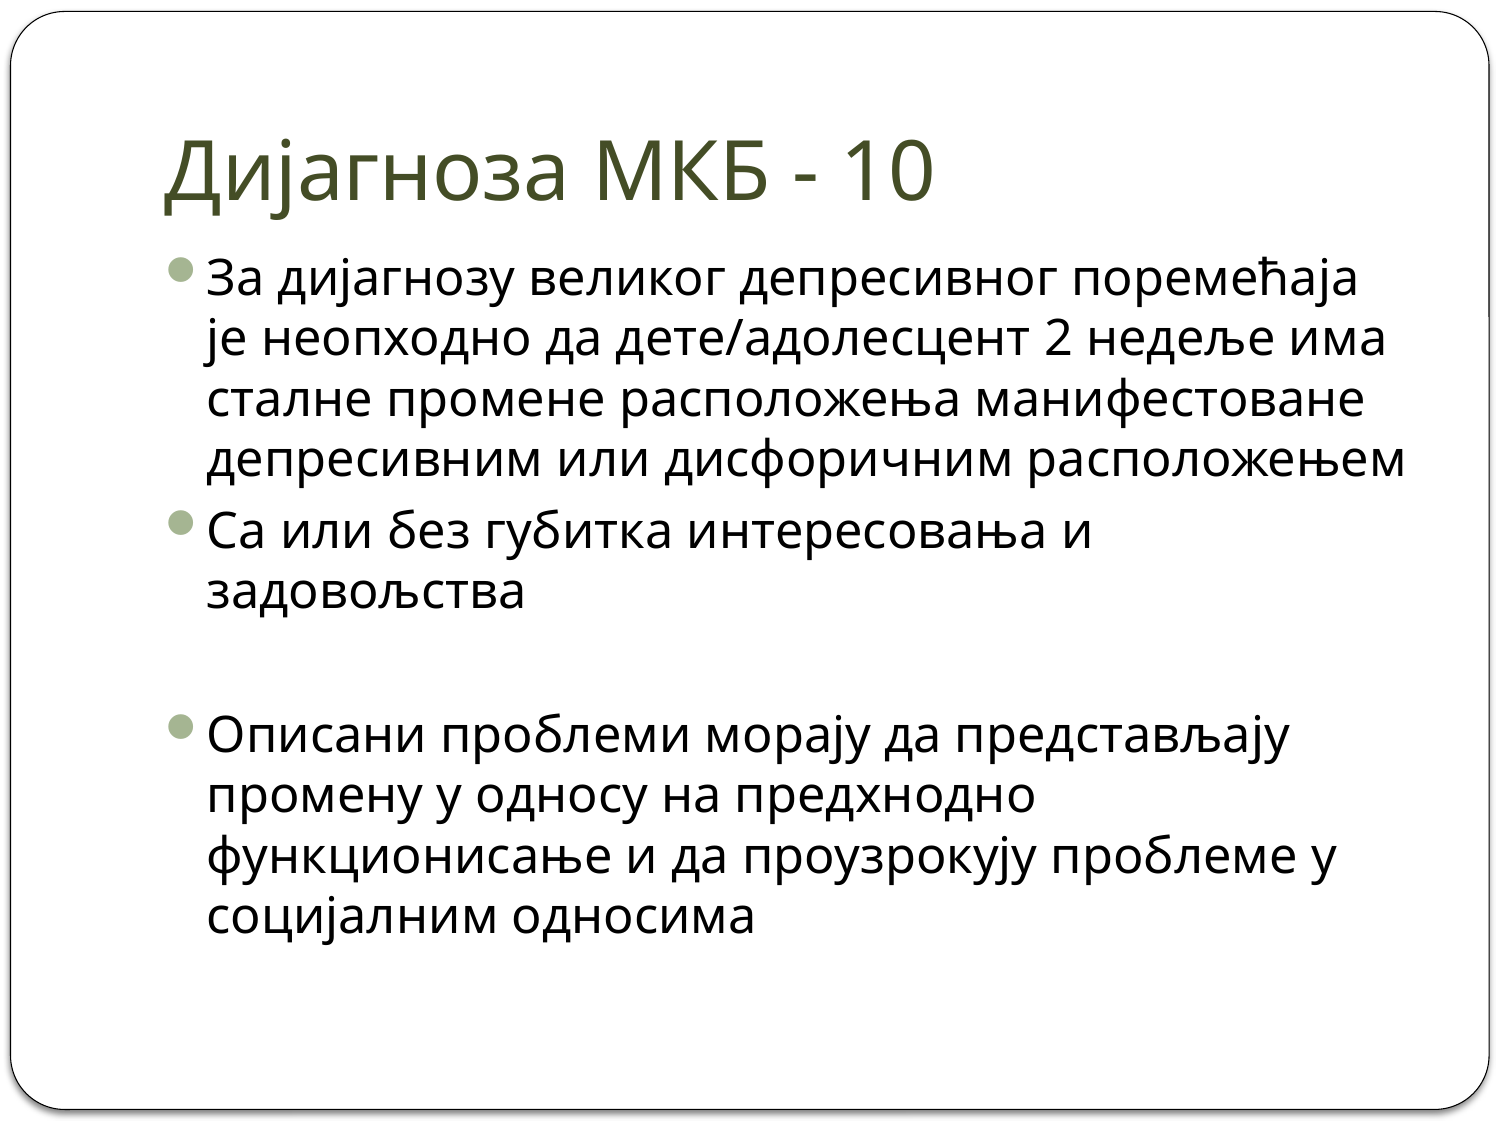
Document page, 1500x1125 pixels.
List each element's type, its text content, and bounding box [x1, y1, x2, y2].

title Дијагноза МКБ - 10 [150, 45, 1425, 233]
list За дијагнозу великог депресивног поремећаја је неопходно да дете/адолесцент 2 недеље има сталне промене расположења манифестоване депресивним или дисфоричним расположењем Са или без губитка интересовања и задовољства Описани проблеми морају да представљају промену у односу на предхнодно функционисање и да проузрокују проблеме у социјалним односима [150, 237, 1425, 988]
